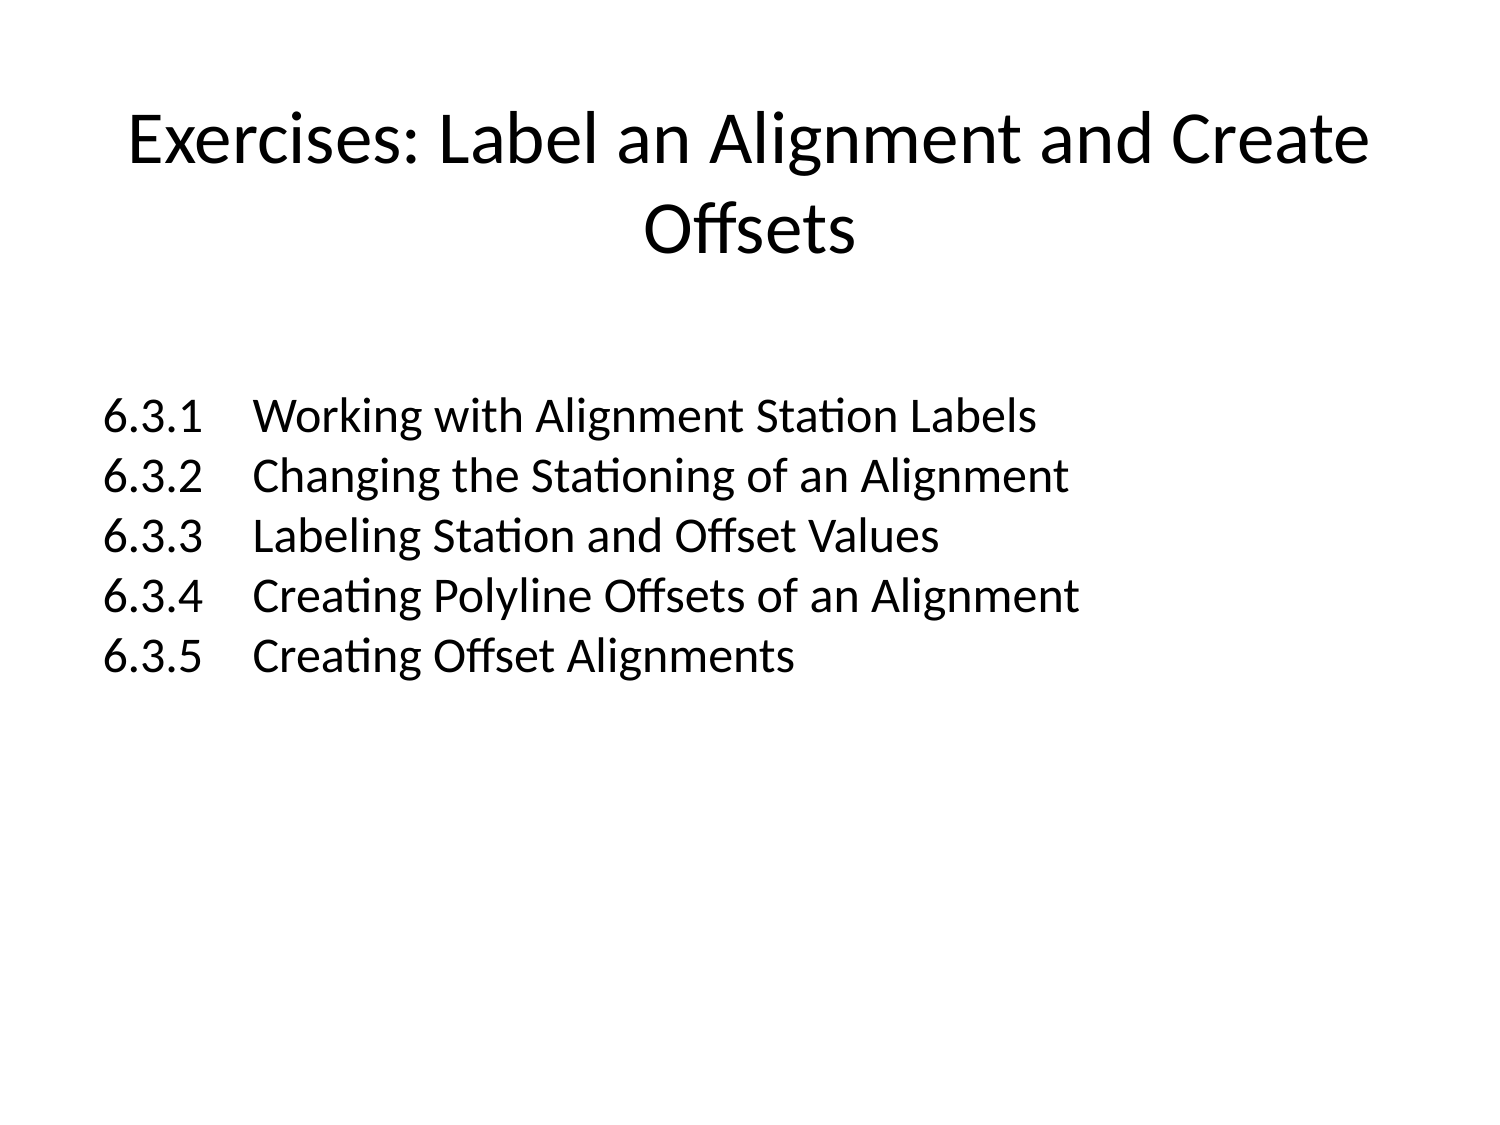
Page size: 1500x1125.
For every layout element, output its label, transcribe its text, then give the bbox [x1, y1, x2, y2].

list 6.3.1 Working with Alignment Station Labels 6.3.2 Changing the Stationing of an Alignment 6.3.3 Labeling Station and Offset Values 6.3.4 Creating Polyline Offsets of an Alignment 6.3.5 Creating Offset Alignments [87, 375, 1425, 925]
title Exercises: Label an Alignment and Create Offsets [75, 45, 1425, 313]
